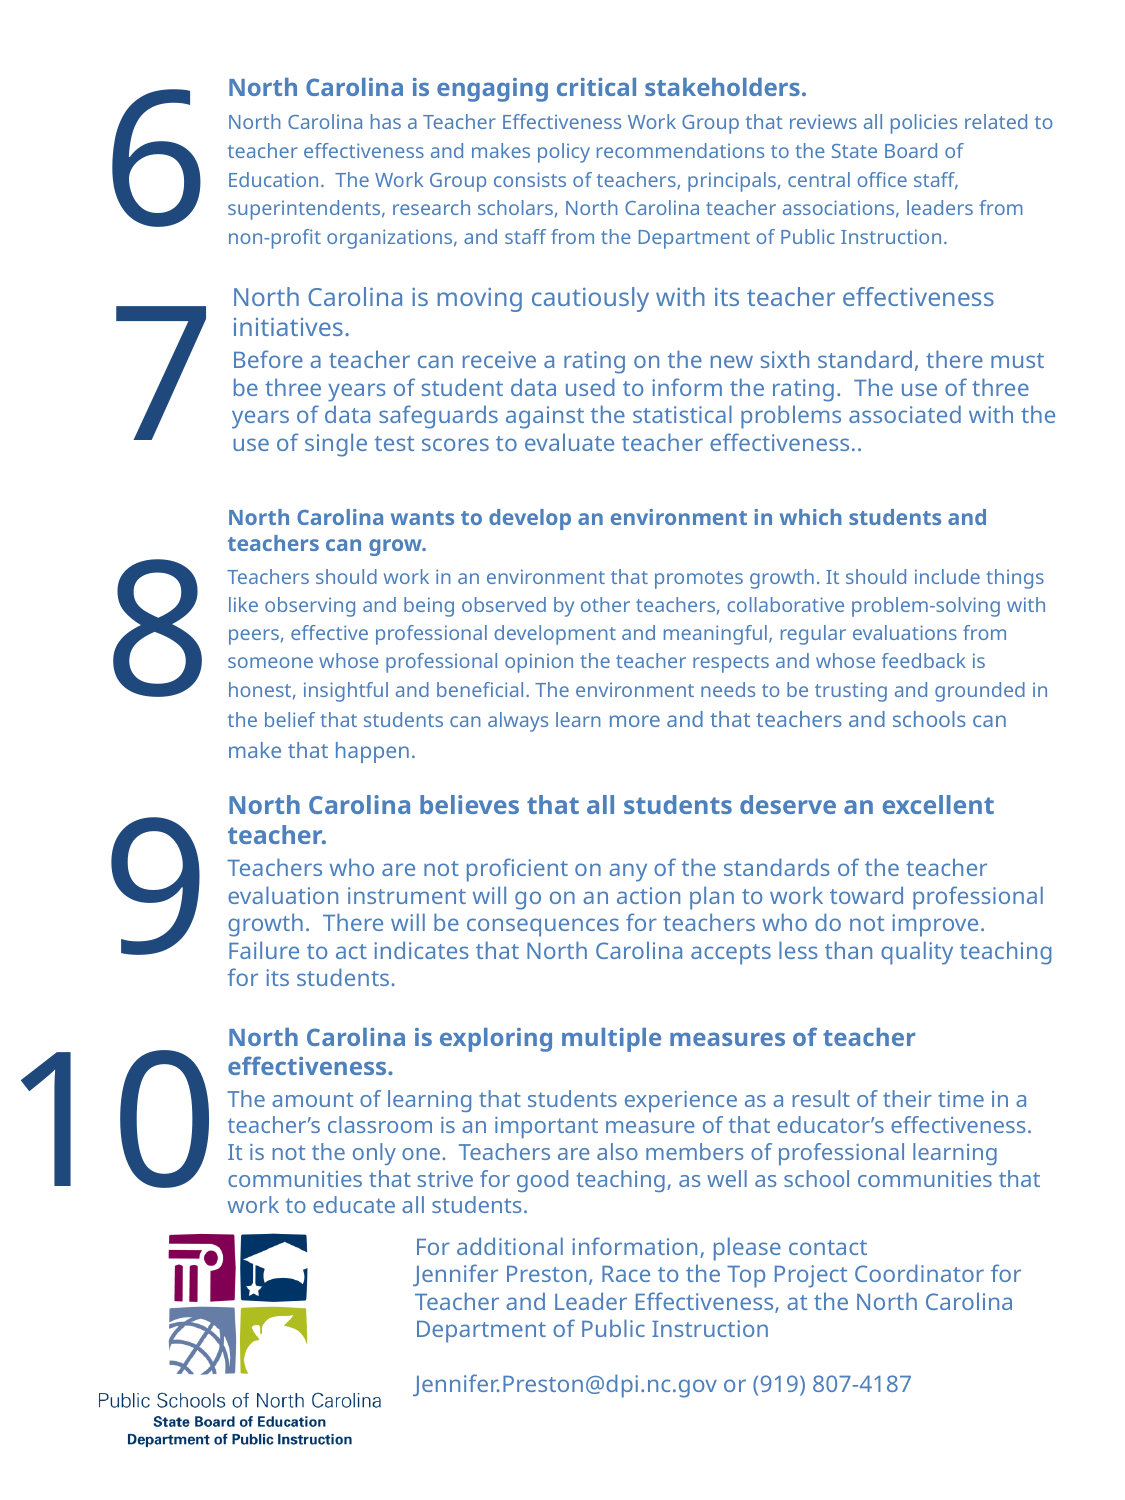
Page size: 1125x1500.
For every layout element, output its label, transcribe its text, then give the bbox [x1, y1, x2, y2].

text_box North Carolina is engaging critical stakeholders. North Carolina has a Teacher Effectiveness Work Group that reviews all policies related to teacher effectiveness and makes policy recommendations to the State Board of Education. The Work Group consists of teachers, principals, central office staff, superintendents, research scholars, North Carolina teacher associations, leaders from non-profit organizations, and staff from the Department of Public Instruction. [212, 65, 1075, 278]
text_box 8 [89, 500, 212, 741]
text_box North Carolina wants to develop an environment in which students and teachers can grow. Teachers should work in an environment that promotes growth. It should include things like observing and being observed by other teachers, collaborative problem-solving with peers, effective professional development and meaningful, regular evaluations from someone whose professional opinion the teacher respects and whose feedback is honest, insightful and beneficial. The environment needs to be trusting and grounded in the belief that students can always learn more and that teachers and schools can make that happen. [212, 496, 1075, 772]
text_box North Carolina believes that all students deserve an excellent teacher. Teachers who are not proficient on any of the standards of the teacher evaluation instrument will go on an action plan to work toward professional growth. There will be consequences for teachers who do not improve. Failure to act indicates that North Carolina accepts less than quality teaching for its students. [212, 781, 1075, 1032]
text_box North Carolina is exploring multiple measures of teacher effectiveness. The amount of learning that students experience as a result of their time in a teacher’s classroom is an important measure of that educator’s effectiveness. It is not the only one. Teachers are also members of professional learning communities that strive for good teaching, as well as school communities that work to educate all students. [212, 1032, 1075, 1228]
text_box 10 [0, 991, 212, 1231]
text_box For additional information, please contact Jennifer Preston, Race to the Top Project Coordinator for Teacher and Leader Effectiveness, at the North Carolina Department of Public Instruction Jennifer.Preston@dpi.nc.gov or (919) 807-4187 [399, 1224, 1050, 1450]
text_box 6 [87, 30, 350, 271]
text_box North Carolina is moving cautiously with its teacher effectiveness initiatives. Before a teacher can receive a rating on the new sixth standard, there must be three years of student data used to inform the rating. The use of three years of data safeguards against the statistical problems associated with the use of single test scores to evaluate teacher effectiveness.. [216, 273, 1080, 487]
text_box 7 [93, 245, 216, 485]
picture [86, 1224, 388, 1455]
text_box 9 [87, 758, 225, 991]
